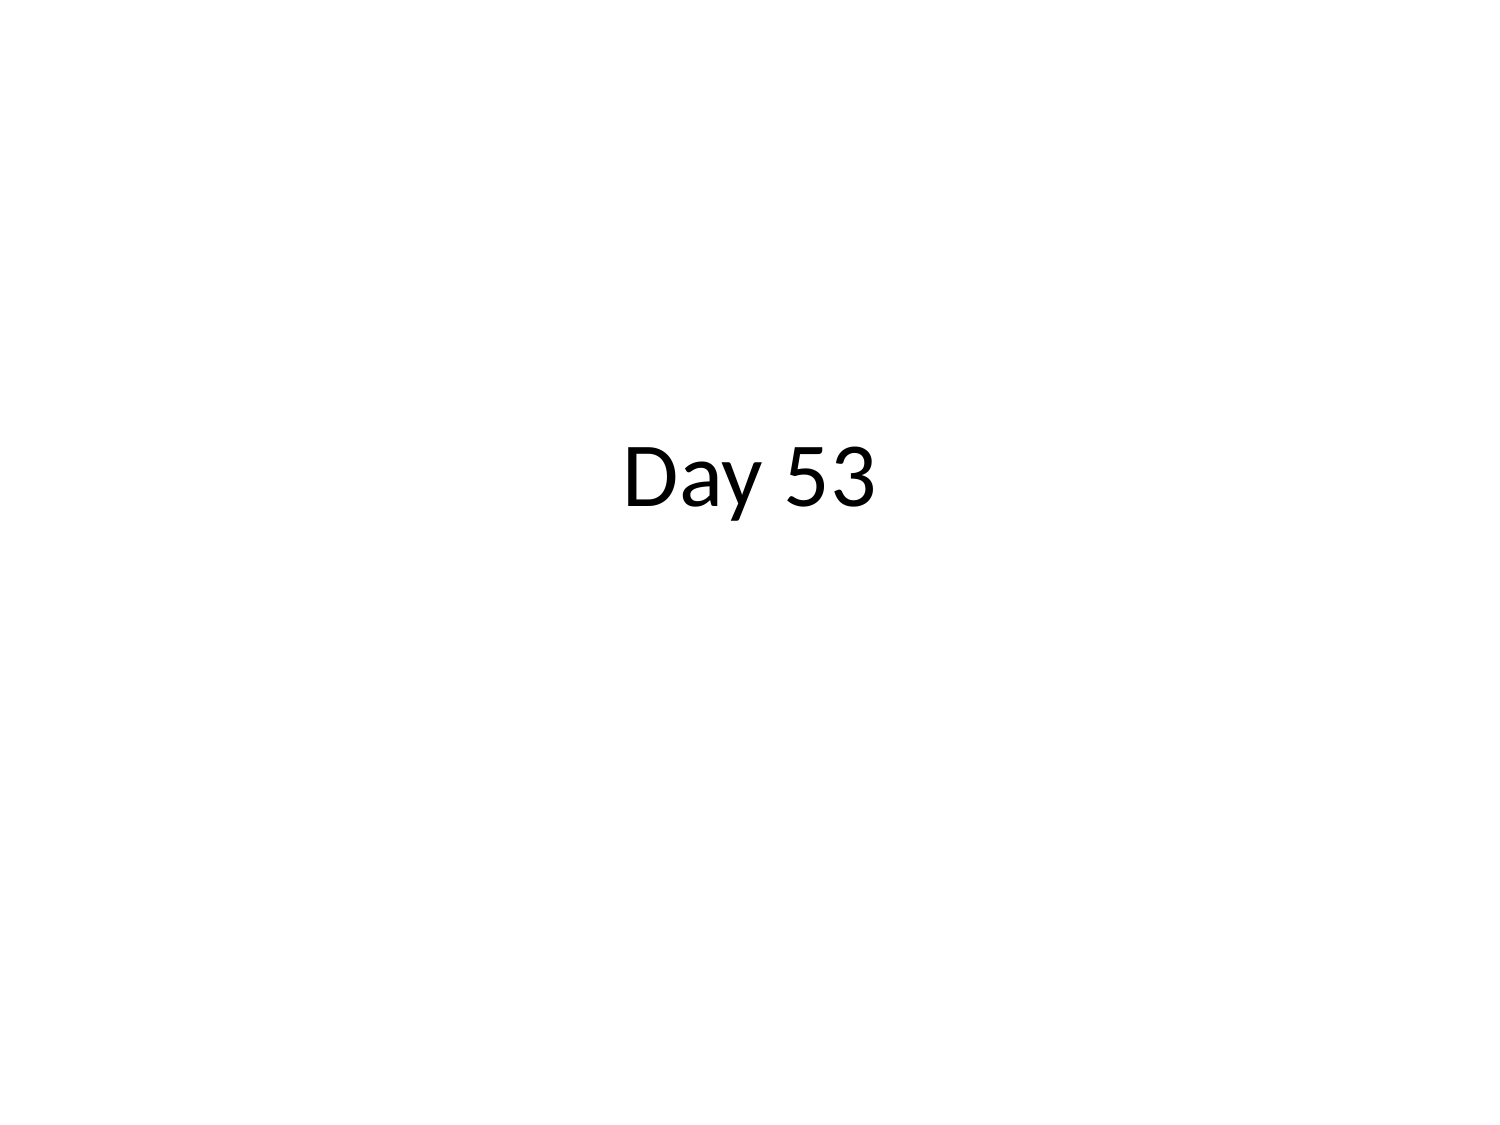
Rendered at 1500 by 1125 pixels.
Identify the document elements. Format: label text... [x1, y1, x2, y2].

title Day 53 [112, 349, 1388, 591]
